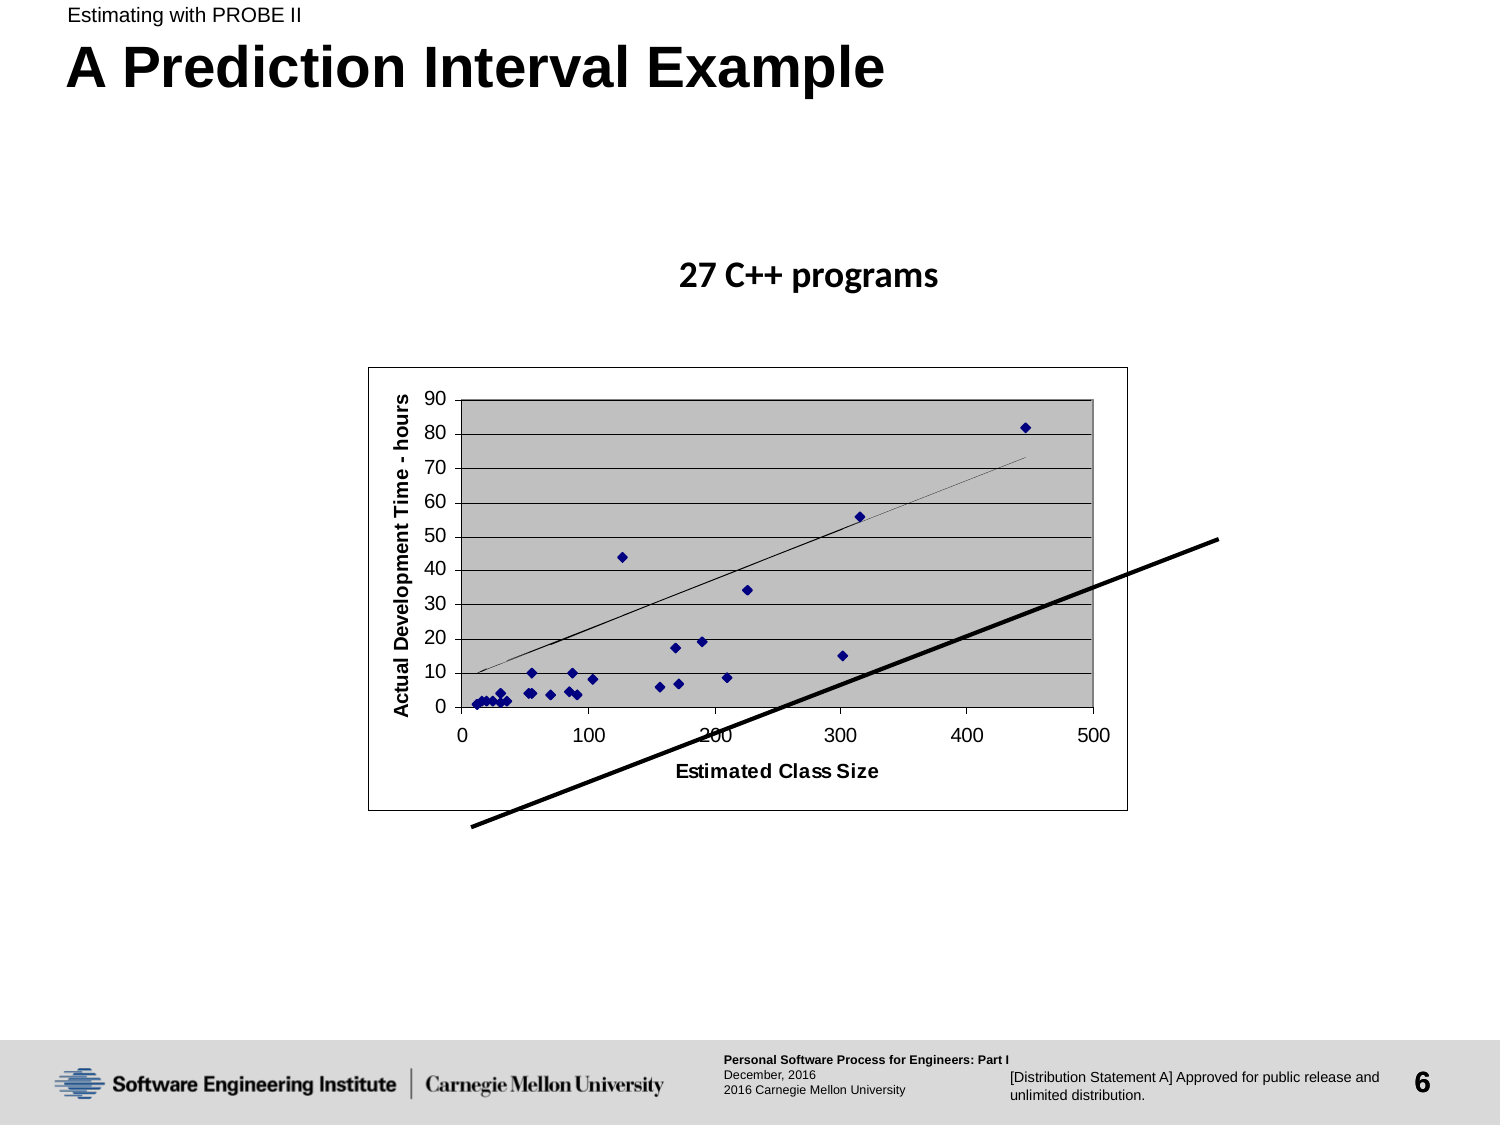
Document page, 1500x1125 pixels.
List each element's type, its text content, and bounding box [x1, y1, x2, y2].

text_box Estimating with PROBE II [67, 1, 752, 27]
text_box 27 C++ programs [678, 250, 939, 296]
picture [46, 1061, 673, 1104]
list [359, 358, 1137, 819]
title A Prediction Interval Example [65, 37, 1313, 148]
